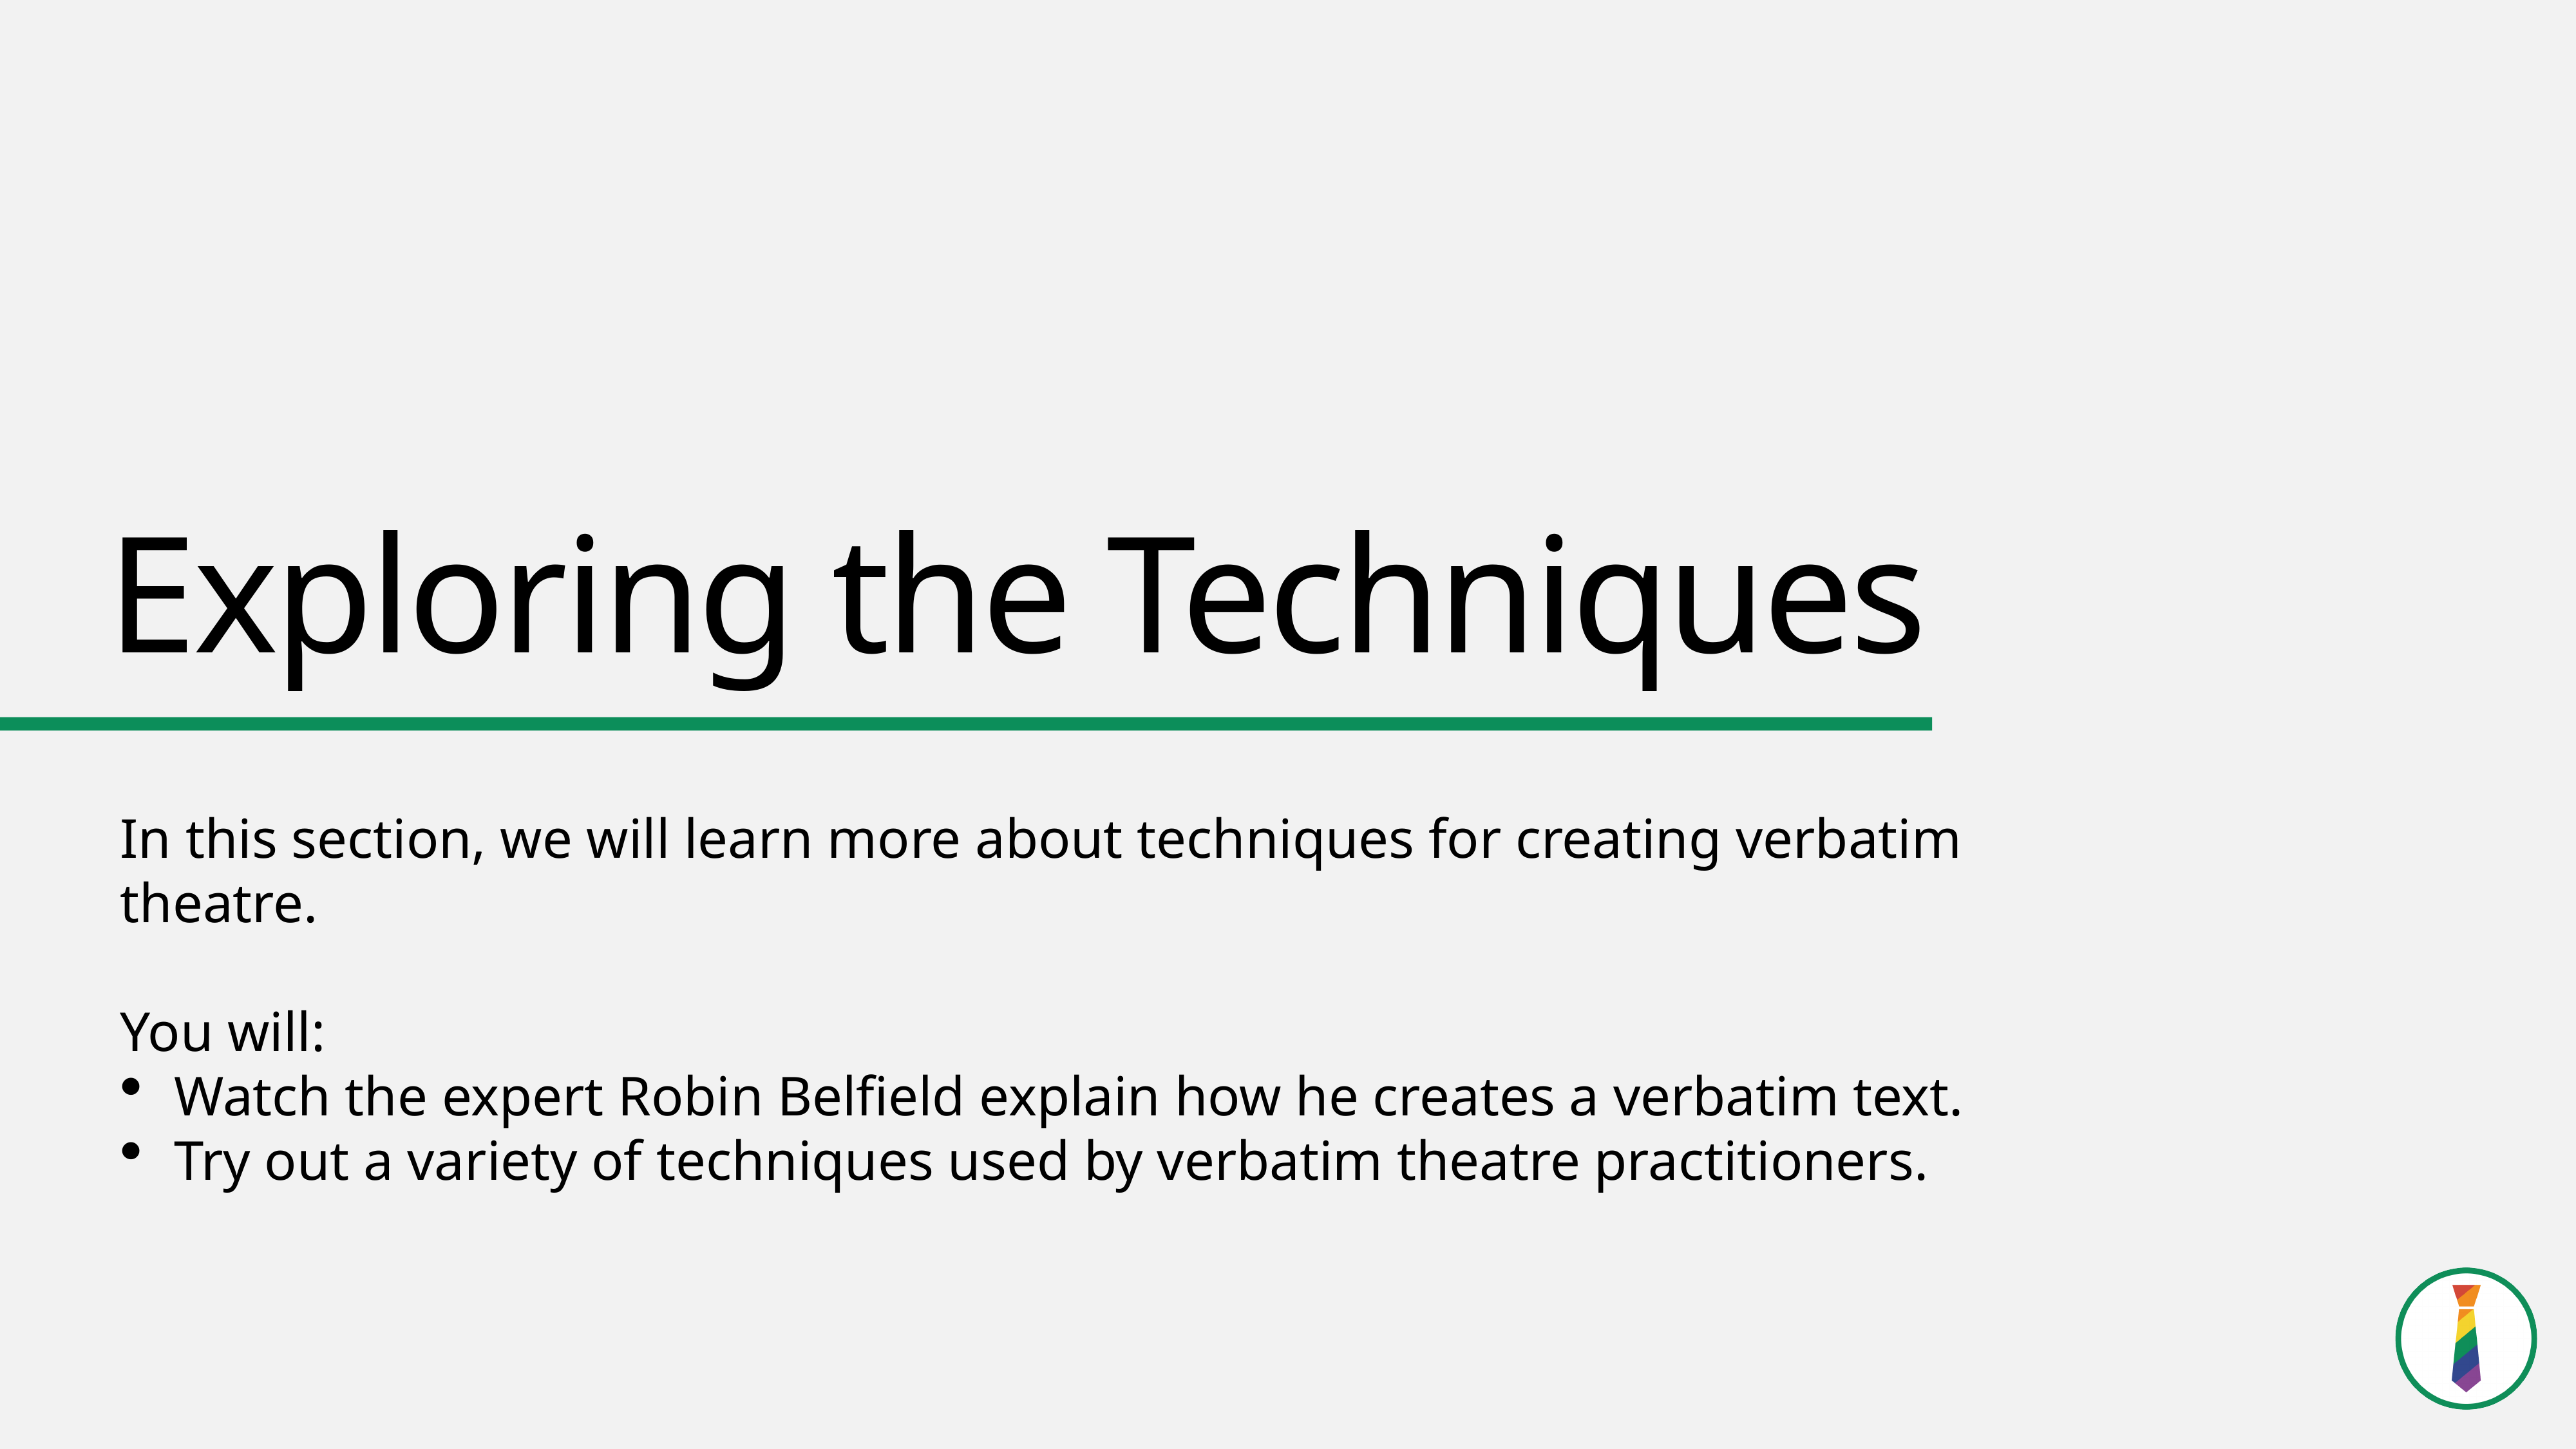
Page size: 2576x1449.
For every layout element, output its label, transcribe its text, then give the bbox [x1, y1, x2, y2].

picture [0, 0, 2576, 1449]
title Exploring the Techniques [102, 251, 2012, 690]
list In this section, we will learn more about techniques for creating verbatim theatre. You will: Watch the expert Robin Belfield explain how he creates a verbatim text. Try out a variety of techniques used by verbatim theatre practitioners. [115, 799, 2000, 1340]
